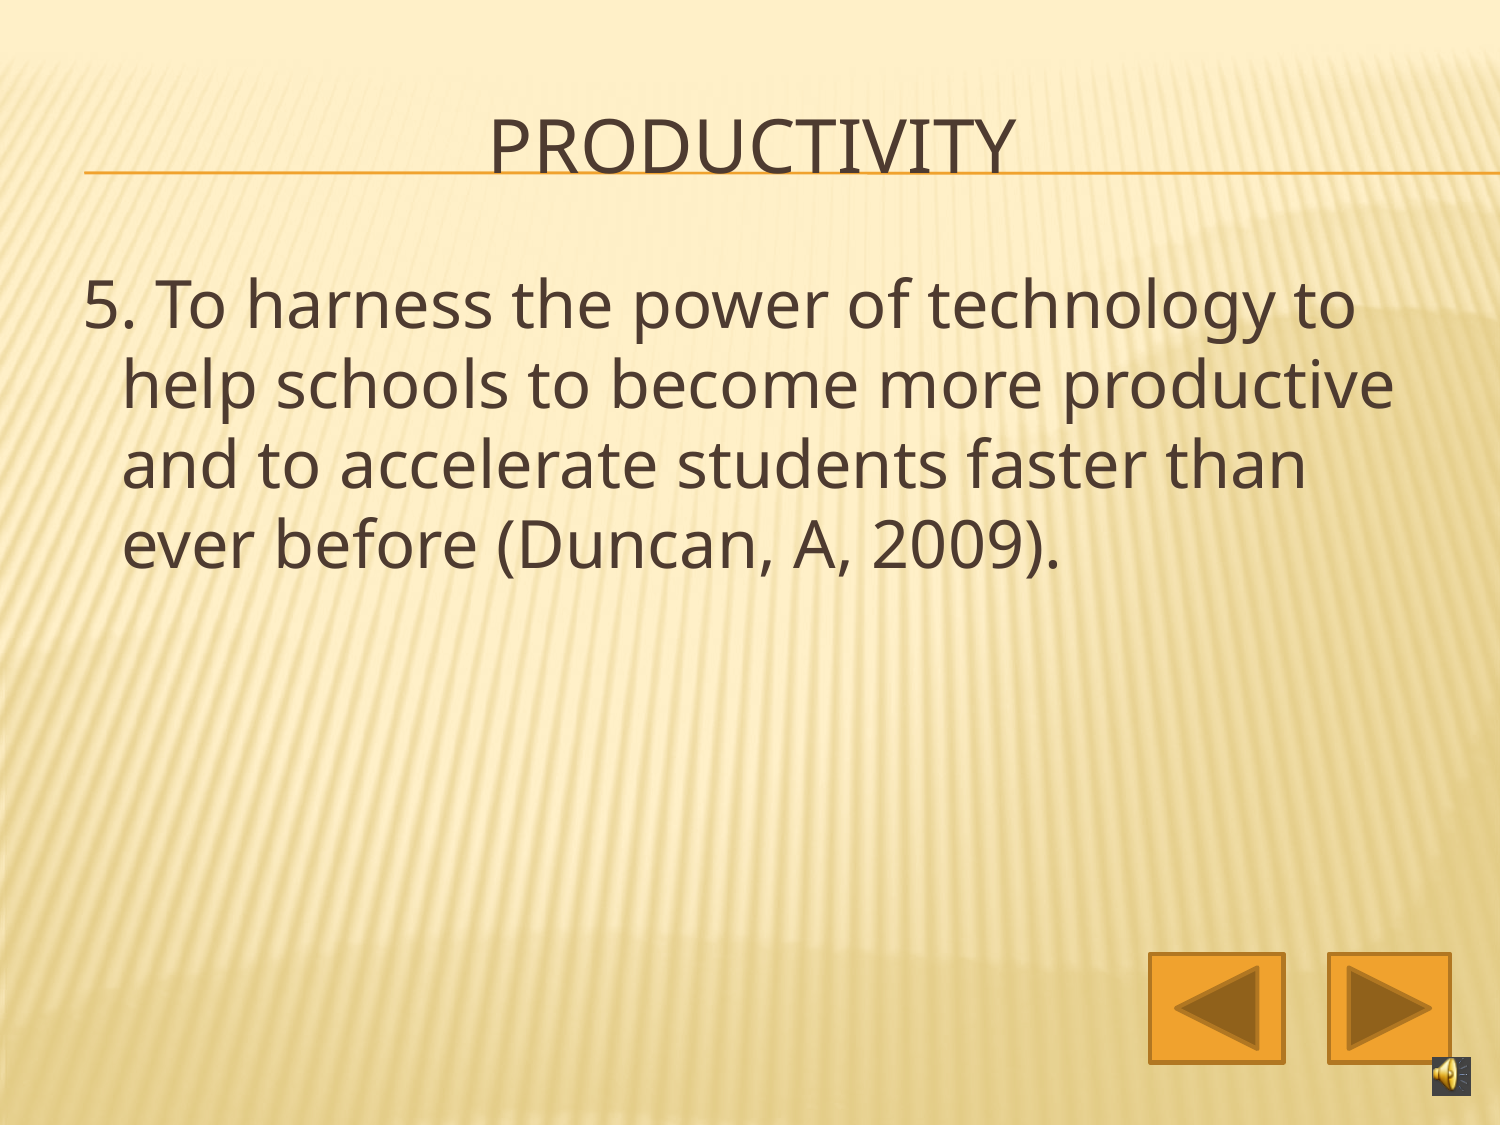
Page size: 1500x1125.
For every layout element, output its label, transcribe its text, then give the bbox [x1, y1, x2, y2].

list 5. To harness the power of technology to help schools to become more productive and to accelerate students faster than ever before (Duncan, A, 2009). [50, 254, 1475, 875]
text_box [1327, 952, 1452, 1065]
title Productivity [50, 75, 1475, 213]
picture [1431, 1056, 1472, 1097]
text_box [1148, 952, 1286, 1065]
